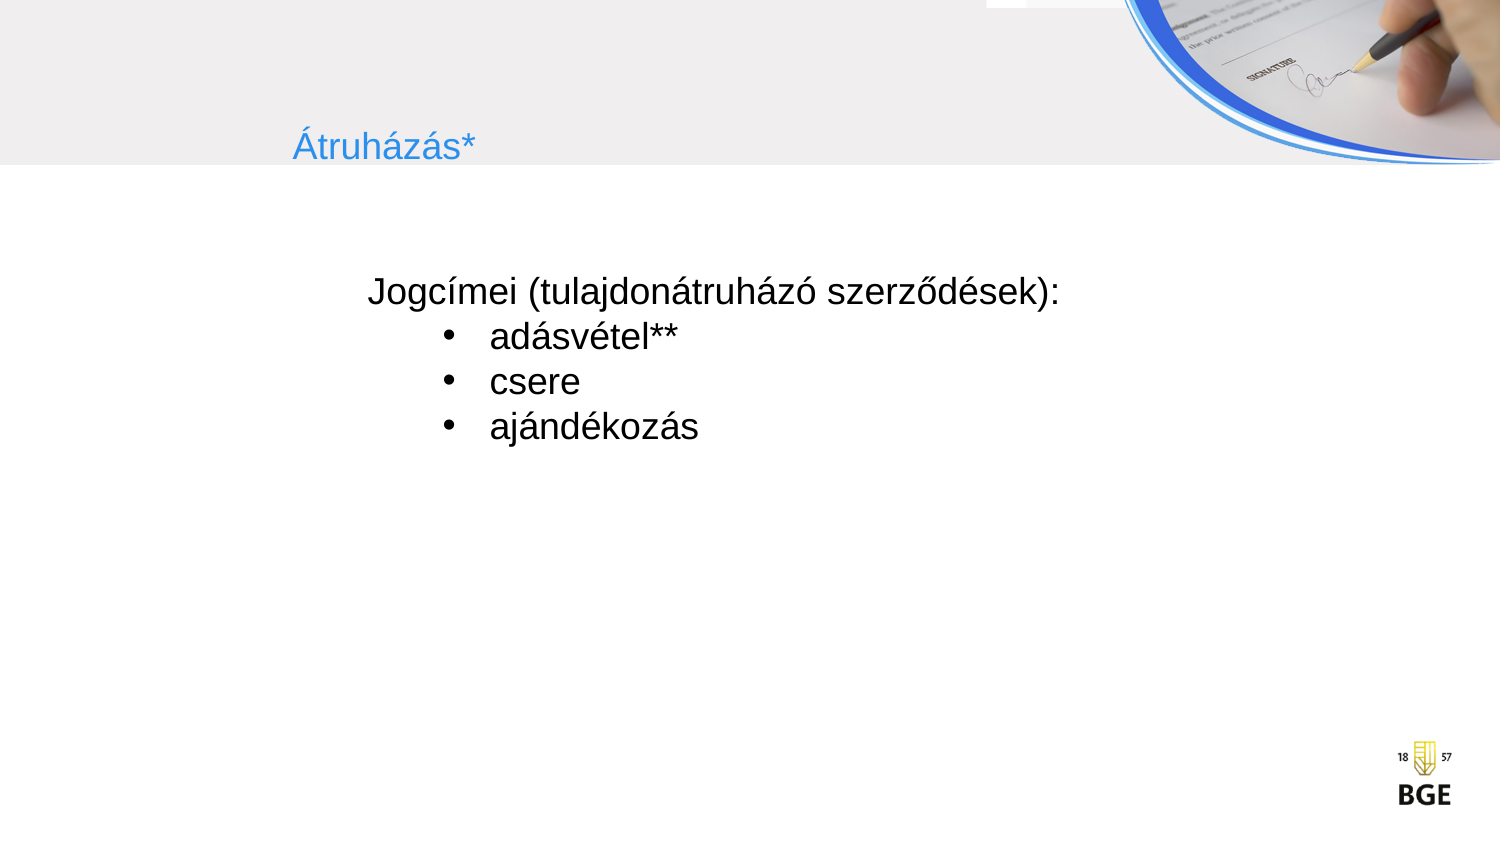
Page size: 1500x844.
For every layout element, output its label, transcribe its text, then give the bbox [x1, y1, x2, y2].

picture [0, 0, 1500, 844]
text_box Átruházás* Jogcímei (tulajdonátruházó szerződések): adásvétel** csere ajándékozás [53, 114, 1199, 455]
